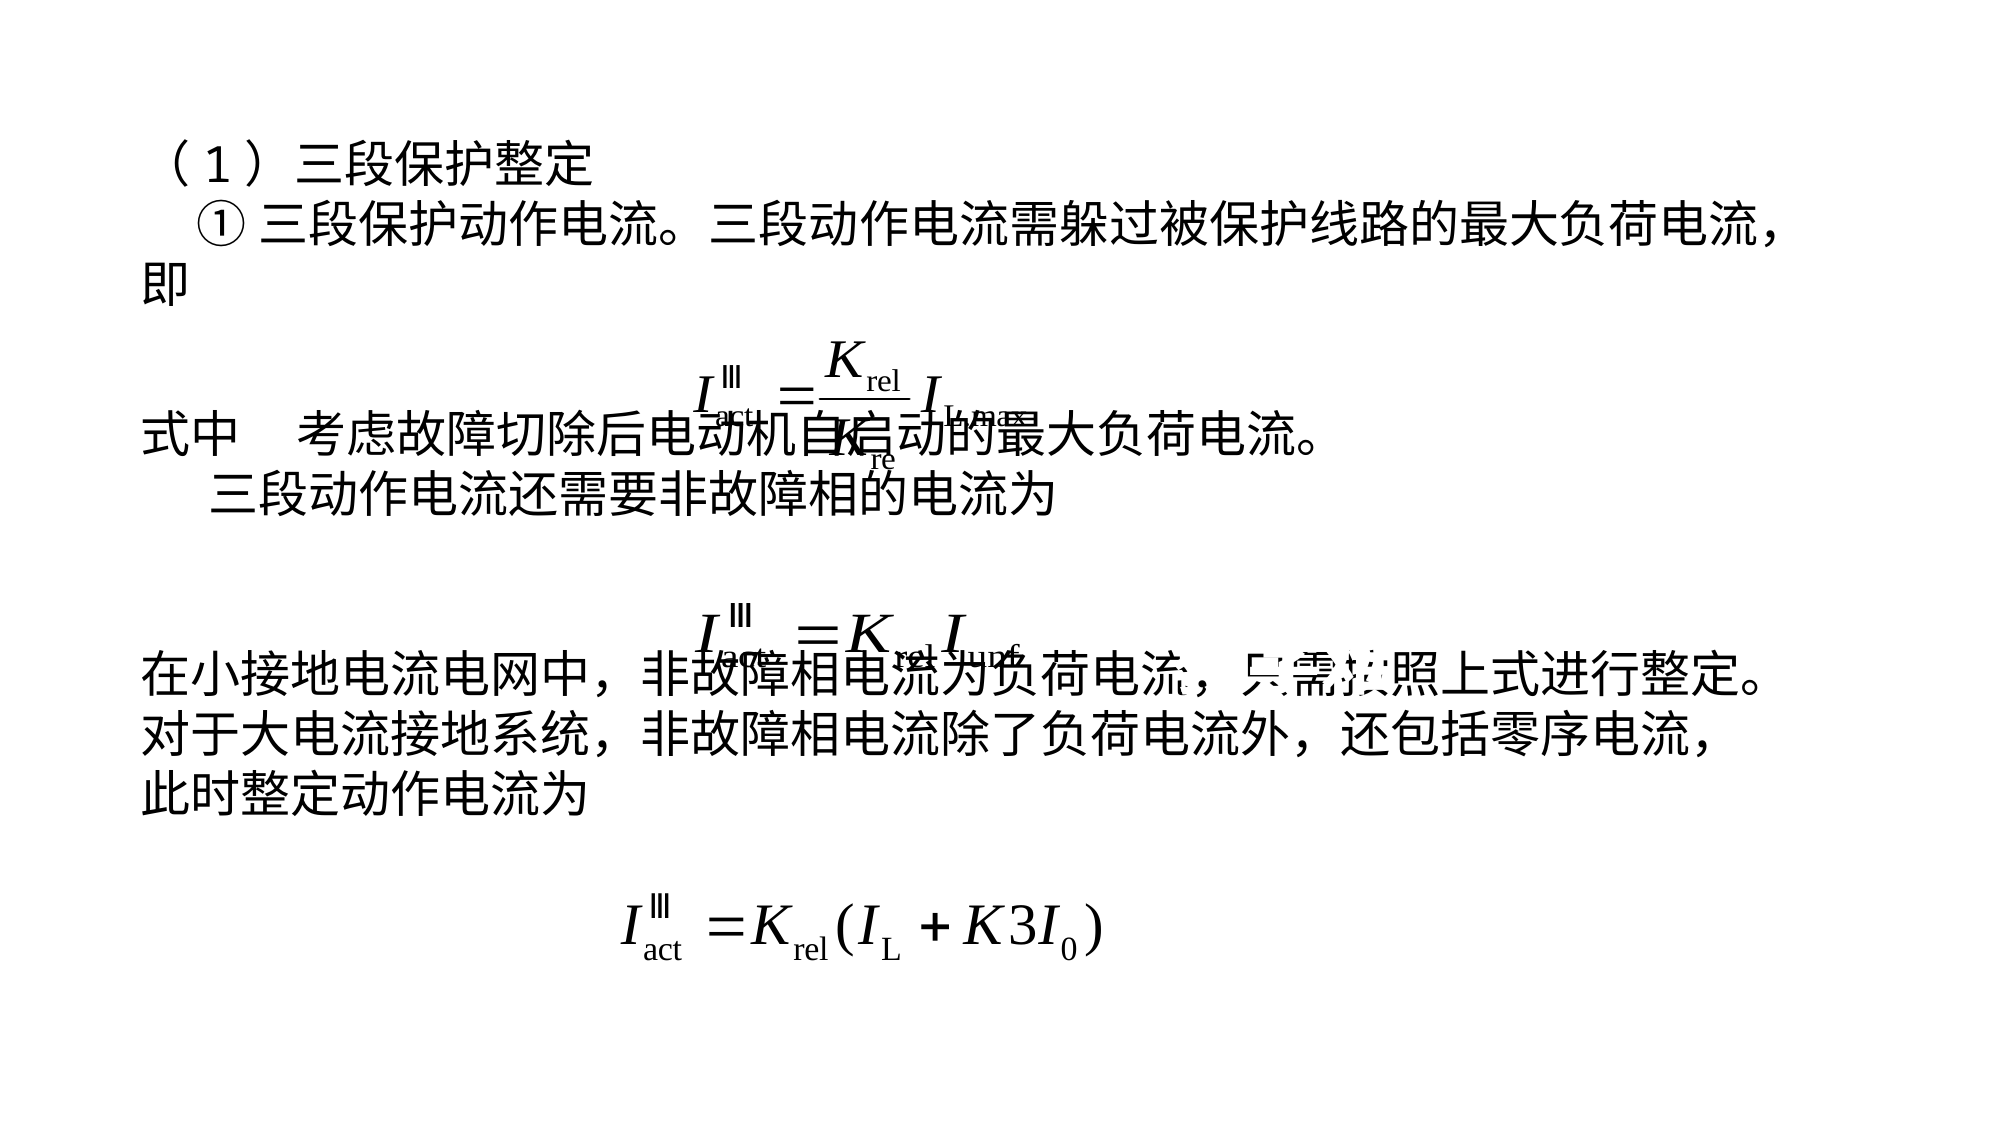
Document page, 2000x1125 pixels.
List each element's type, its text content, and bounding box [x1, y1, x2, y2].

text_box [682, 590, 1040, 682]
text_box 教学难 [1156, 606, 1412, 712]
text_box （1）三段保护整定 ①三段保护动作电流。三段动作电流需躲过被保护线路的最大负荷电流，即 式中 考虑故障切除后电动机自启动的最大负荷电流。 三段动作电流还需要非故障相的电流为 在小接地电流电网中，非故障相电流为负荷电流，只需按照上式进行整定。对于大电流接地系统，非故障相电流除了负荷电流外，还包括零序电流，此时整定动作电流为 [125, 125, 1790, 1011]
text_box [682, 326, 1042, 481]
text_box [609, 880, 1115, 975]
